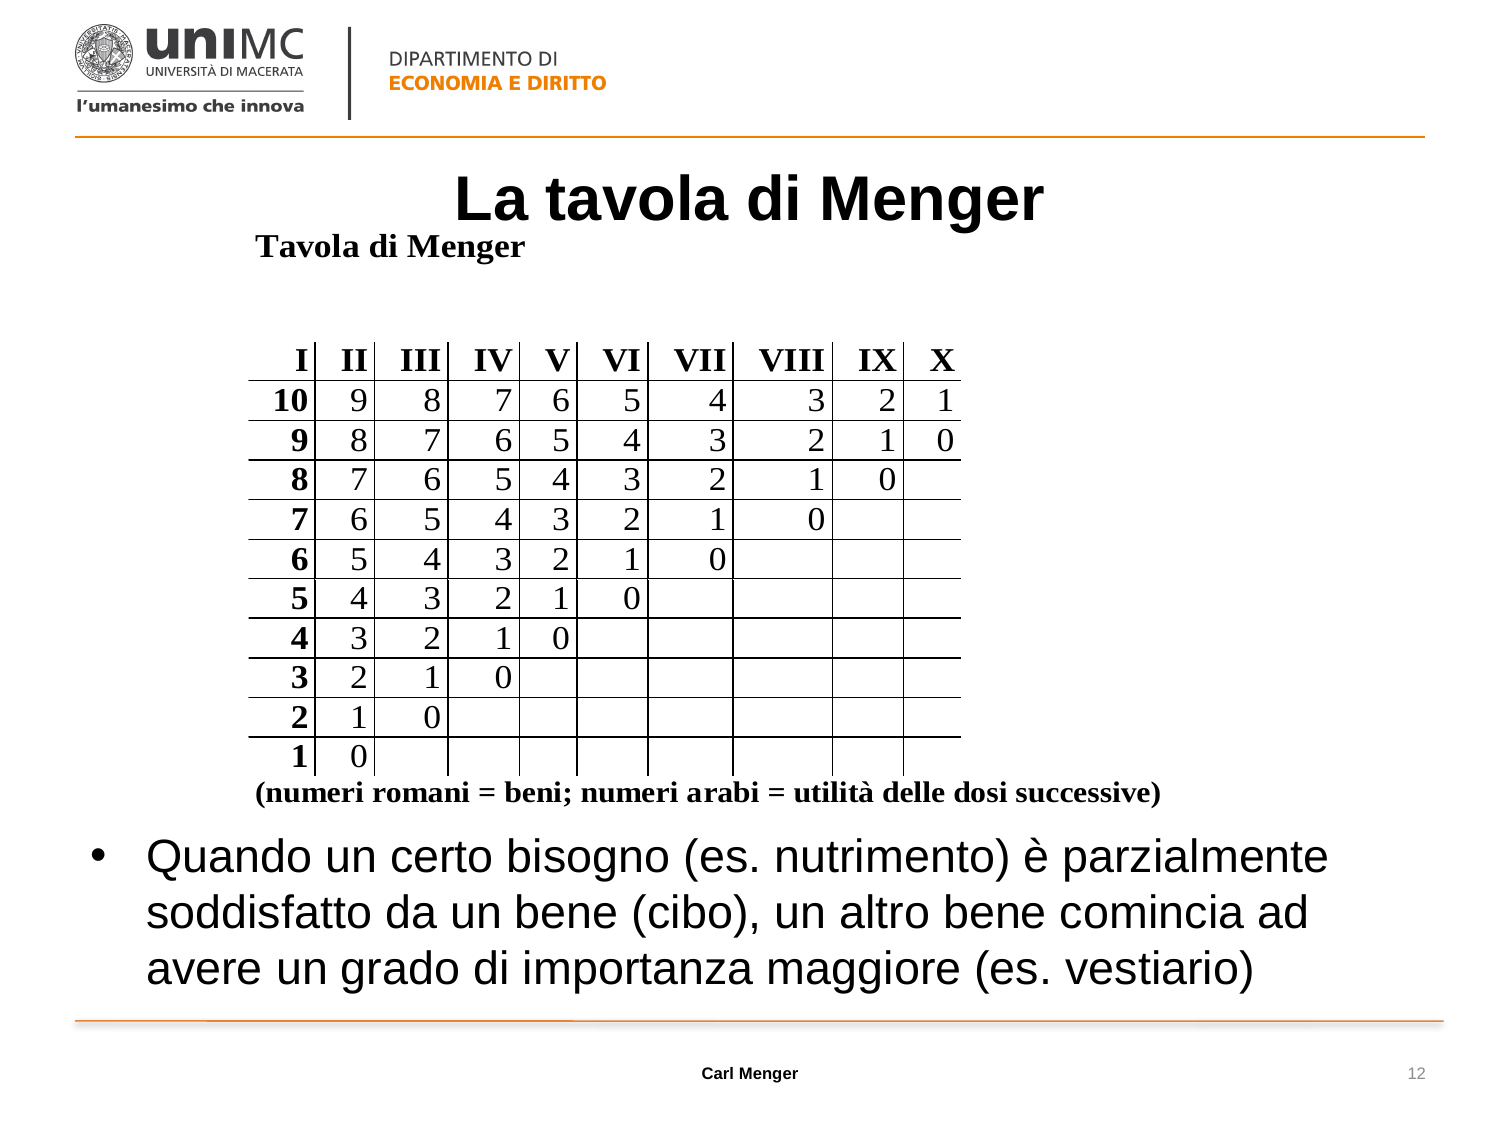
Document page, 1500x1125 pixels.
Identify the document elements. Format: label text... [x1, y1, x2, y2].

footer Carl Menger [512, 1042, 988, 1103]
list Quando un certo bisogno (es. nutrimento) è parzialmente soddisfatto da un bene (cibo), un altro bene comincia ad avere un grado di importanza maggiore (es. vestiario) [75, 818, 1425, 1005]
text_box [248, 226, 1216, 811]
slide_number 12 [1091, 1042, 1442, 1103]
picture [75, 24, 1425, 138]
title La tavola di Menger [75, 149, 1425, 241]
